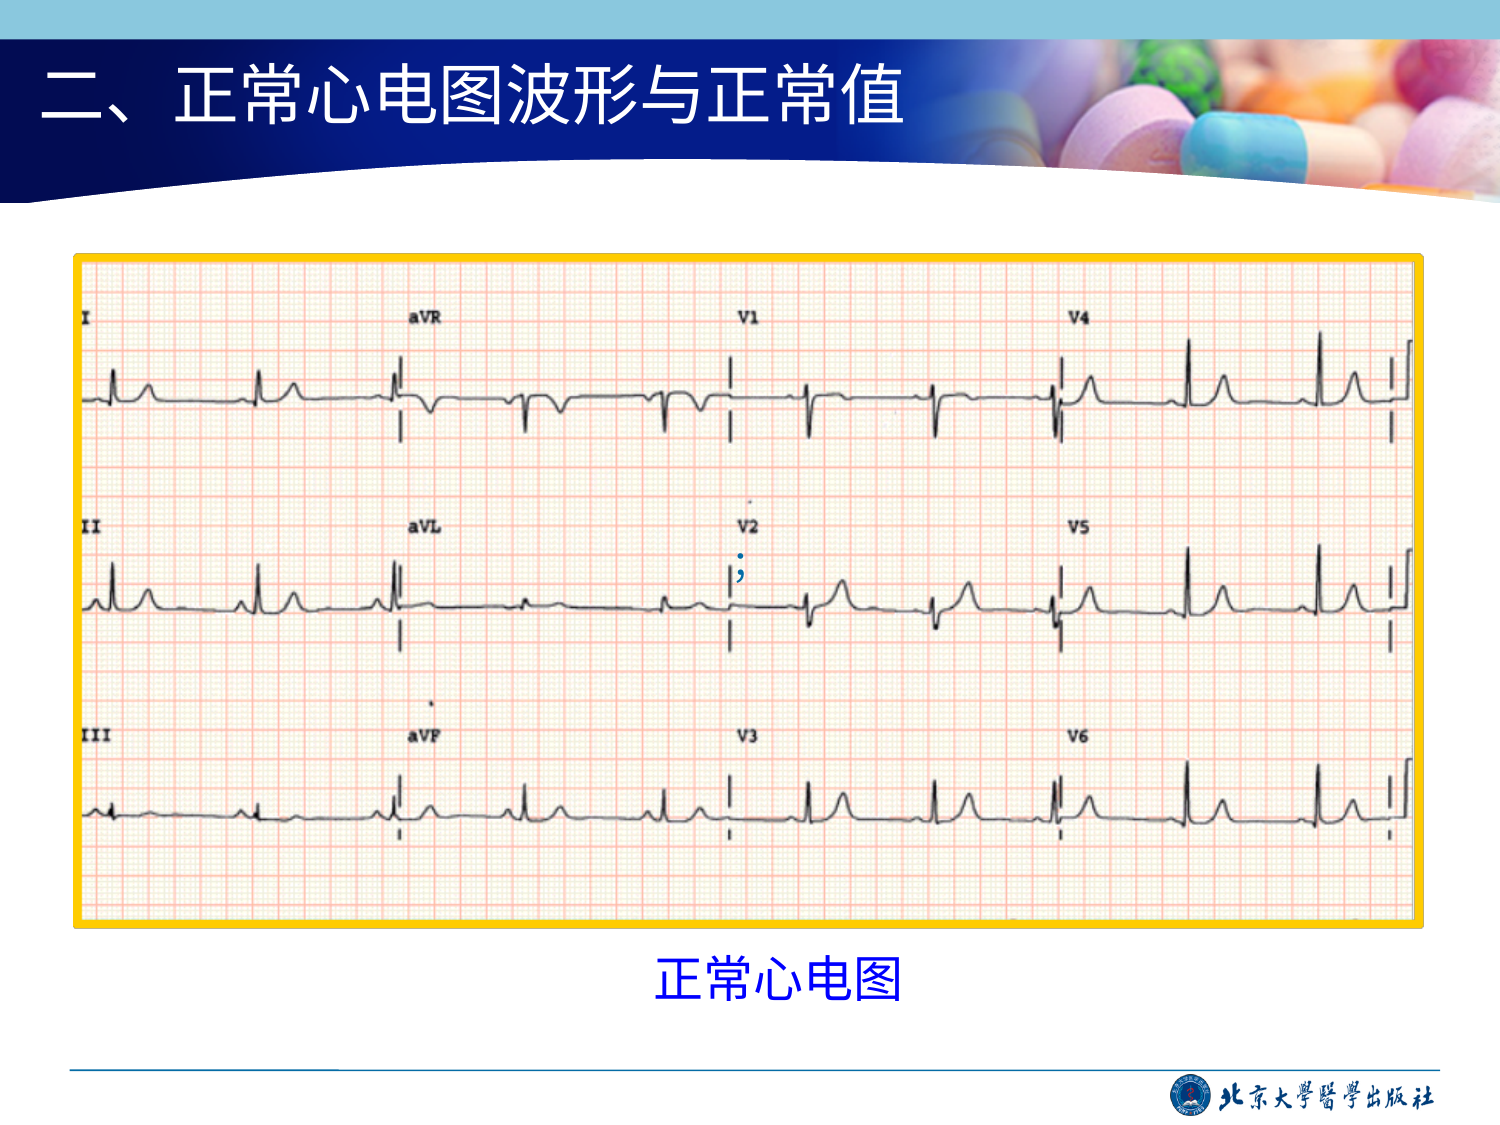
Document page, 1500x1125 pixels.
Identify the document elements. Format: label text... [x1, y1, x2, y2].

picture [0, 40, 1500, 203]
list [73, 252, 1427, 933]
text_box 正常心电图 [638, 941, 919, 1016]
title 二、正常心电图波形与正常值 [23, 46, 1349, 140]
picture [1170, 1074, 1436, 1118]
